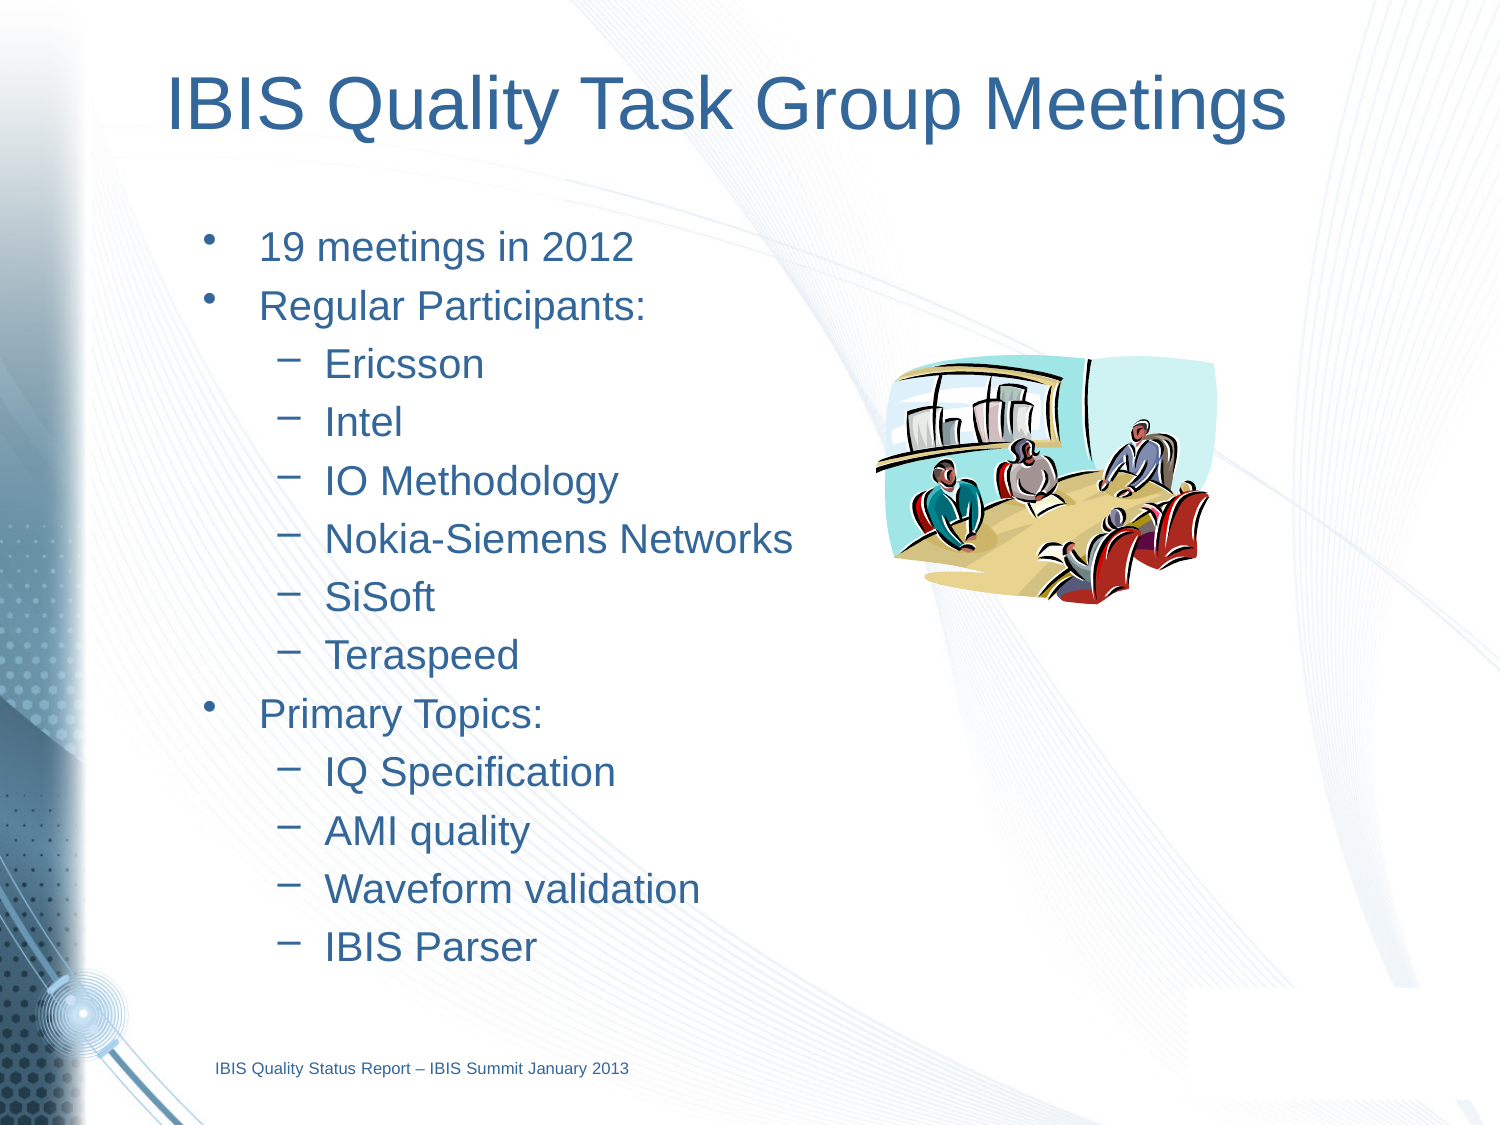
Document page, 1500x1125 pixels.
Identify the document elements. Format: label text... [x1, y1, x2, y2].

title IBIS Quality Task Group Meetings [150, 24, 1350, 175]
footer IBIS Quality Status Report – IBIS Summit January 2013 [200, 1050, 975, 1104]
list 19 meetings in 2012 Regular Participants: Ericsson Intel IO Methodology Nokia-Siemens Networks SiSoft Teraspeed Primary Topics: IQ Specification AMI quality Waveform validation IBIS Parser [187, 212, 1363, 963]
picture [0, 0, 1500, 1125]
